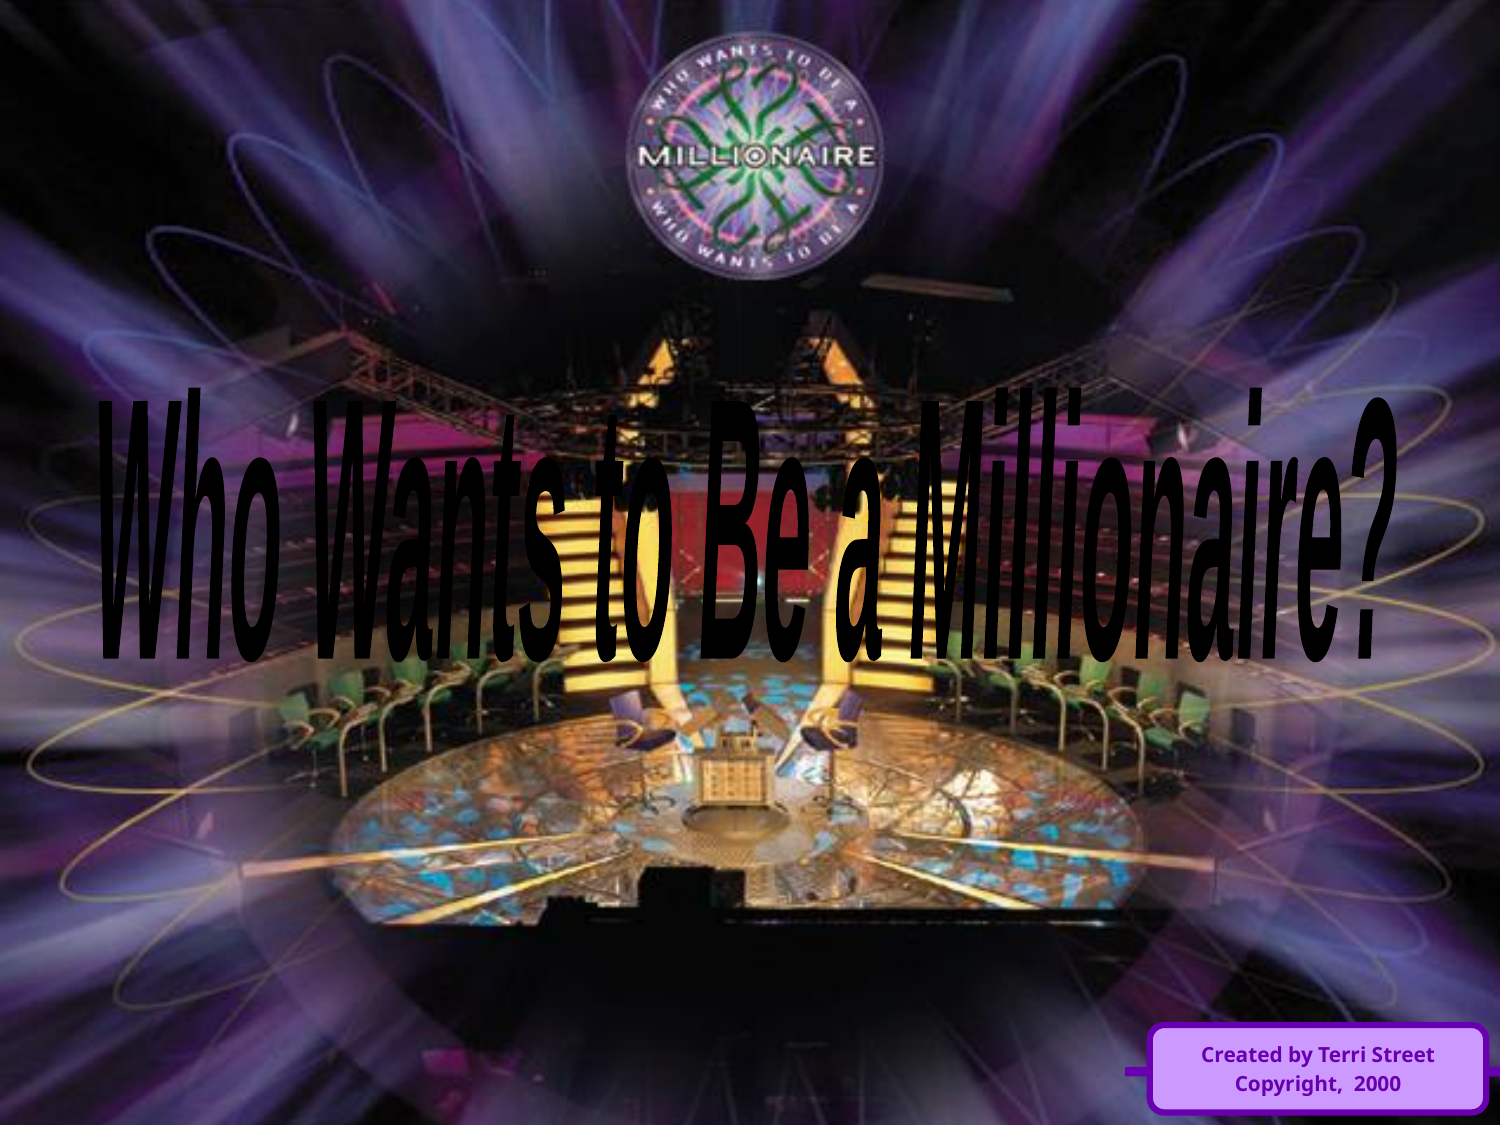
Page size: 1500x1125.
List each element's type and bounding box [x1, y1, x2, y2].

text_box [249, 228, 1251, 897]
picture [0, 0, 1500, 1125]
text_box [1124, 1024, 1500, 1113]
